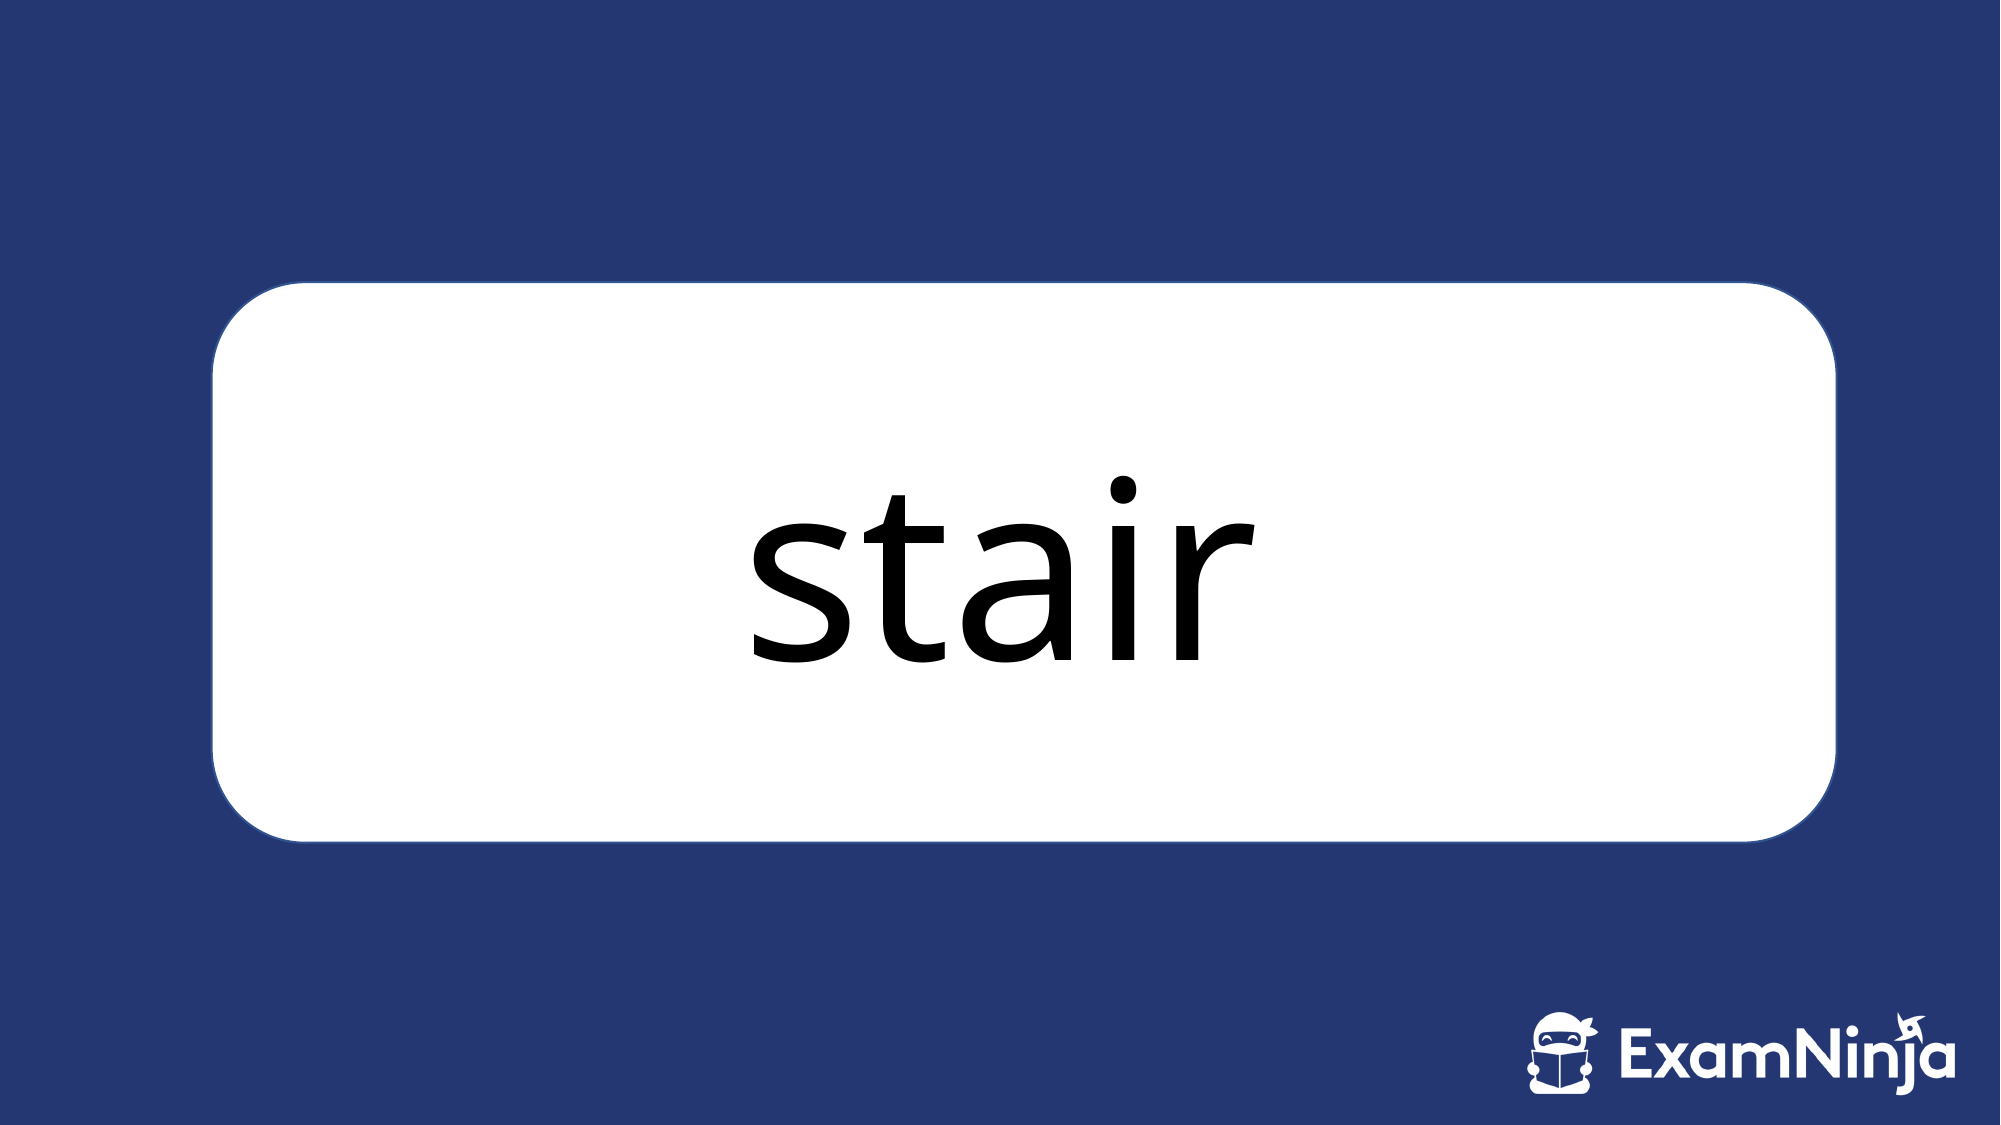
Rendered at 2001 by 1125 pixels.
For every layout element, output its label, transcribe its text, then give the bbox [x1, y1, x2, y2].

text_box stair [143, 403, 1857, 719]
text_box [210, 281, 1838, 403]
picture [1501, 1003, 1979, 1102]
text_box [210, 719, 1838, 844]
